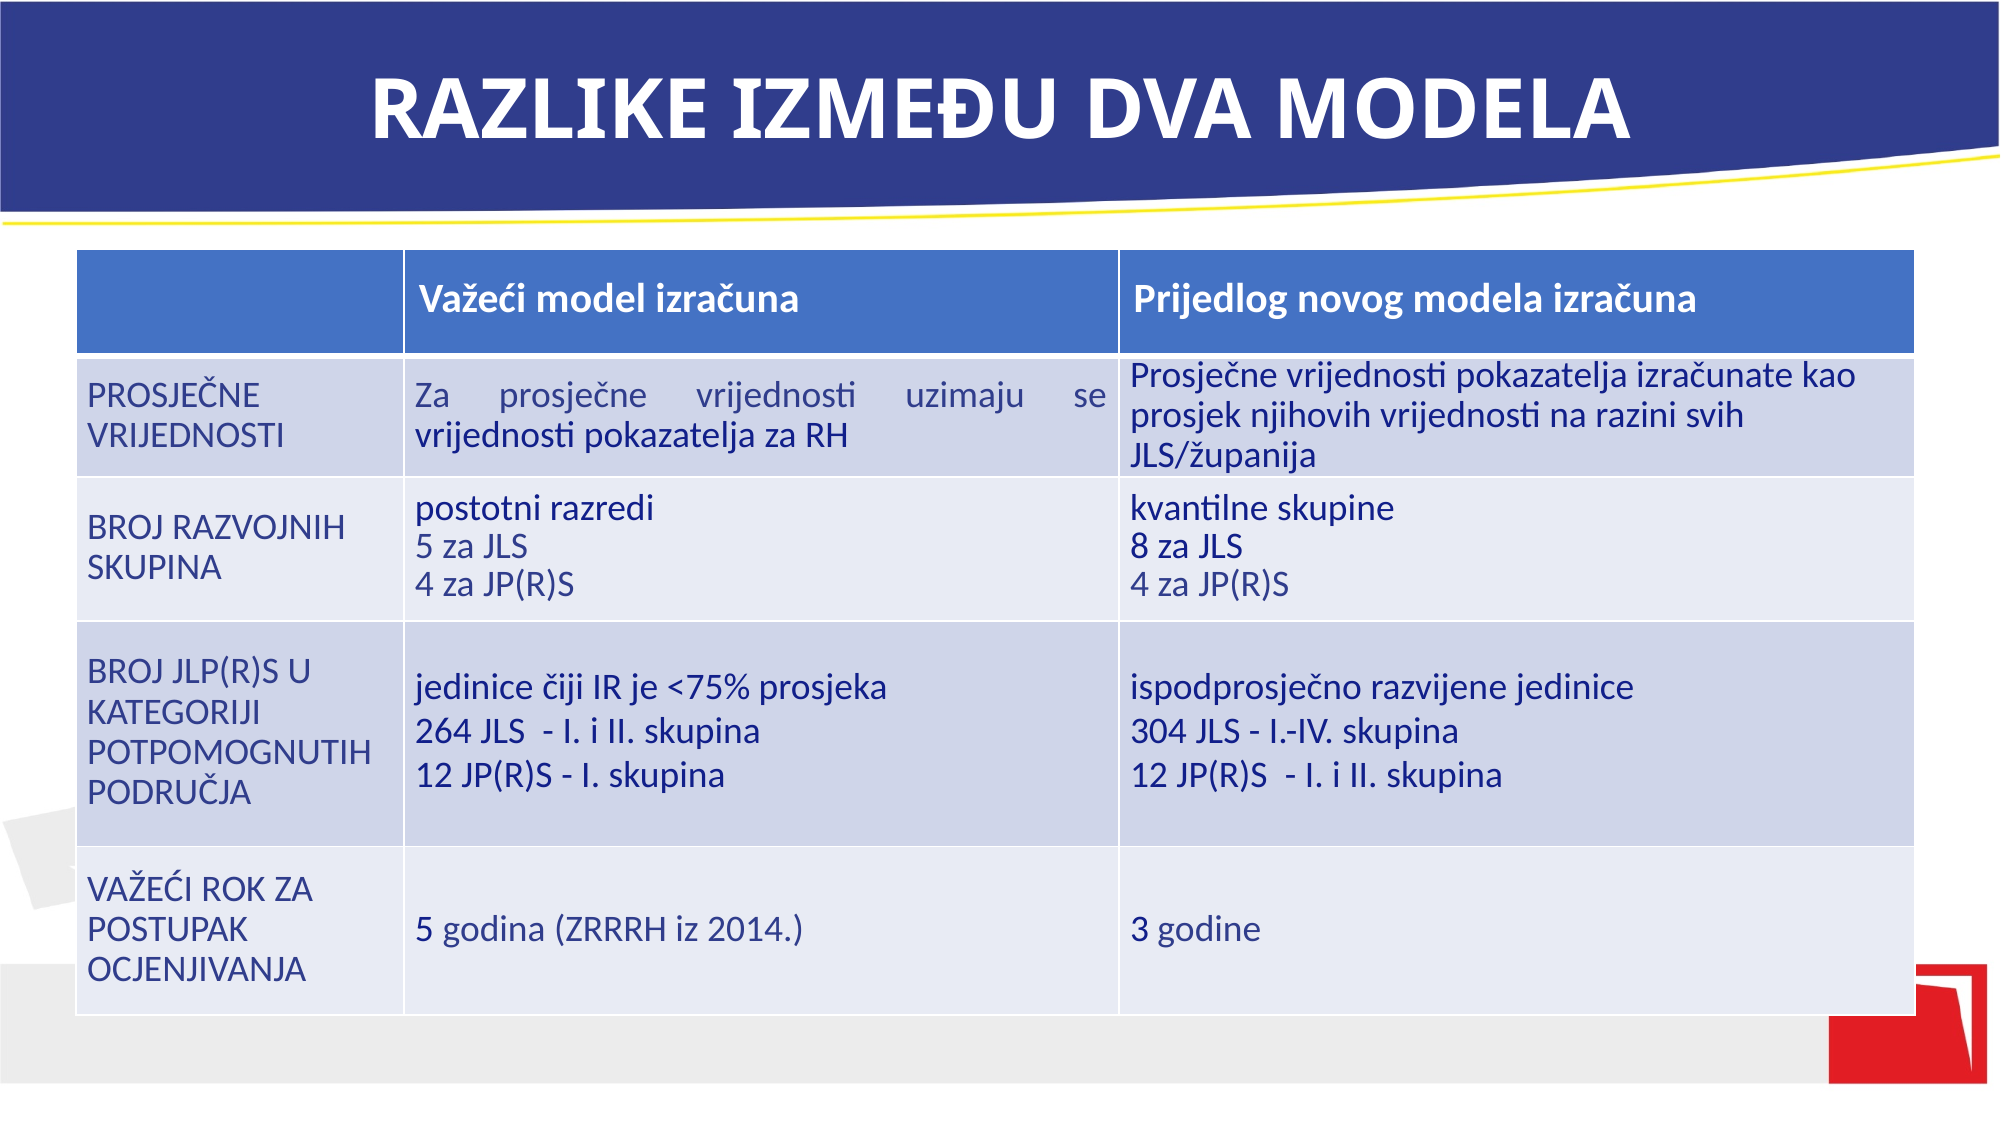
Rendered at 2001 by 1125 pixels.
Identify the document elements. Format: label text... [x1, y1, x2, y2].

table_header Važeći model izračuna [405, 250, 1118, 353]
table_cell postotni razredi 5 za JLS 4 za JP(R)S [405, 478, 1118, 620]
table_cell ispodprosječno razvijene jedinice 304 JLS - I.-IV. skupina 12 JP(R)S - I. i II. skupina [1120, 622, 1914, 846]
table_header Prijedlog novog modela izračuna [1120, 250, 1914, 353]
table_cell BROJ RAZVOJNIH SKUPINA [77, 478, 403, 620]
table_cell PROSJEČNE VRIJEDNOSTI [77, 359, 403, 476]
table_header [77, 250, 403, 353]
table_cell 3 godine [1120, 847, 1914, 1014]
table_cell VAŽEĆI ROK ZA POSTUPAK OCJENJIVANJA [77, 847, 403, 1014]
title RAZLIKE IZMEĐU DVA MODELA [99, 35, 1900, 176]
table_cell Za prosječne vrijednosti uzimaju se vrijednosti pokazatelja za RH [405, 359, 1118, 476]
table_cell Prosječne vrijednosti pokazatelja izračunate kao prosjek njihovih vrijednosti na razini svih JLS/županija [1120, 359, 1914, 476]
table_cell jedinice čiji IR je <75% prosjeka 264 JLS - I. i II. skupina 12 JP(R)S - I. skupina [405, 622, 1118, 846]
table_cell kvantilne skupine 8 za JLS 4 za JP(R)S [1120, 478, 1914, 620]
picture [0, 0, 2001, 1125]
table_cell 5 godina (ZRRRH iz 2014.) [405, 847, 1118, 1014]
table_cell BROJ JLP(R)S U KATEGORIJI POTPOMOGNUTIH PODRUČJA [77, 622, 403, 846]
